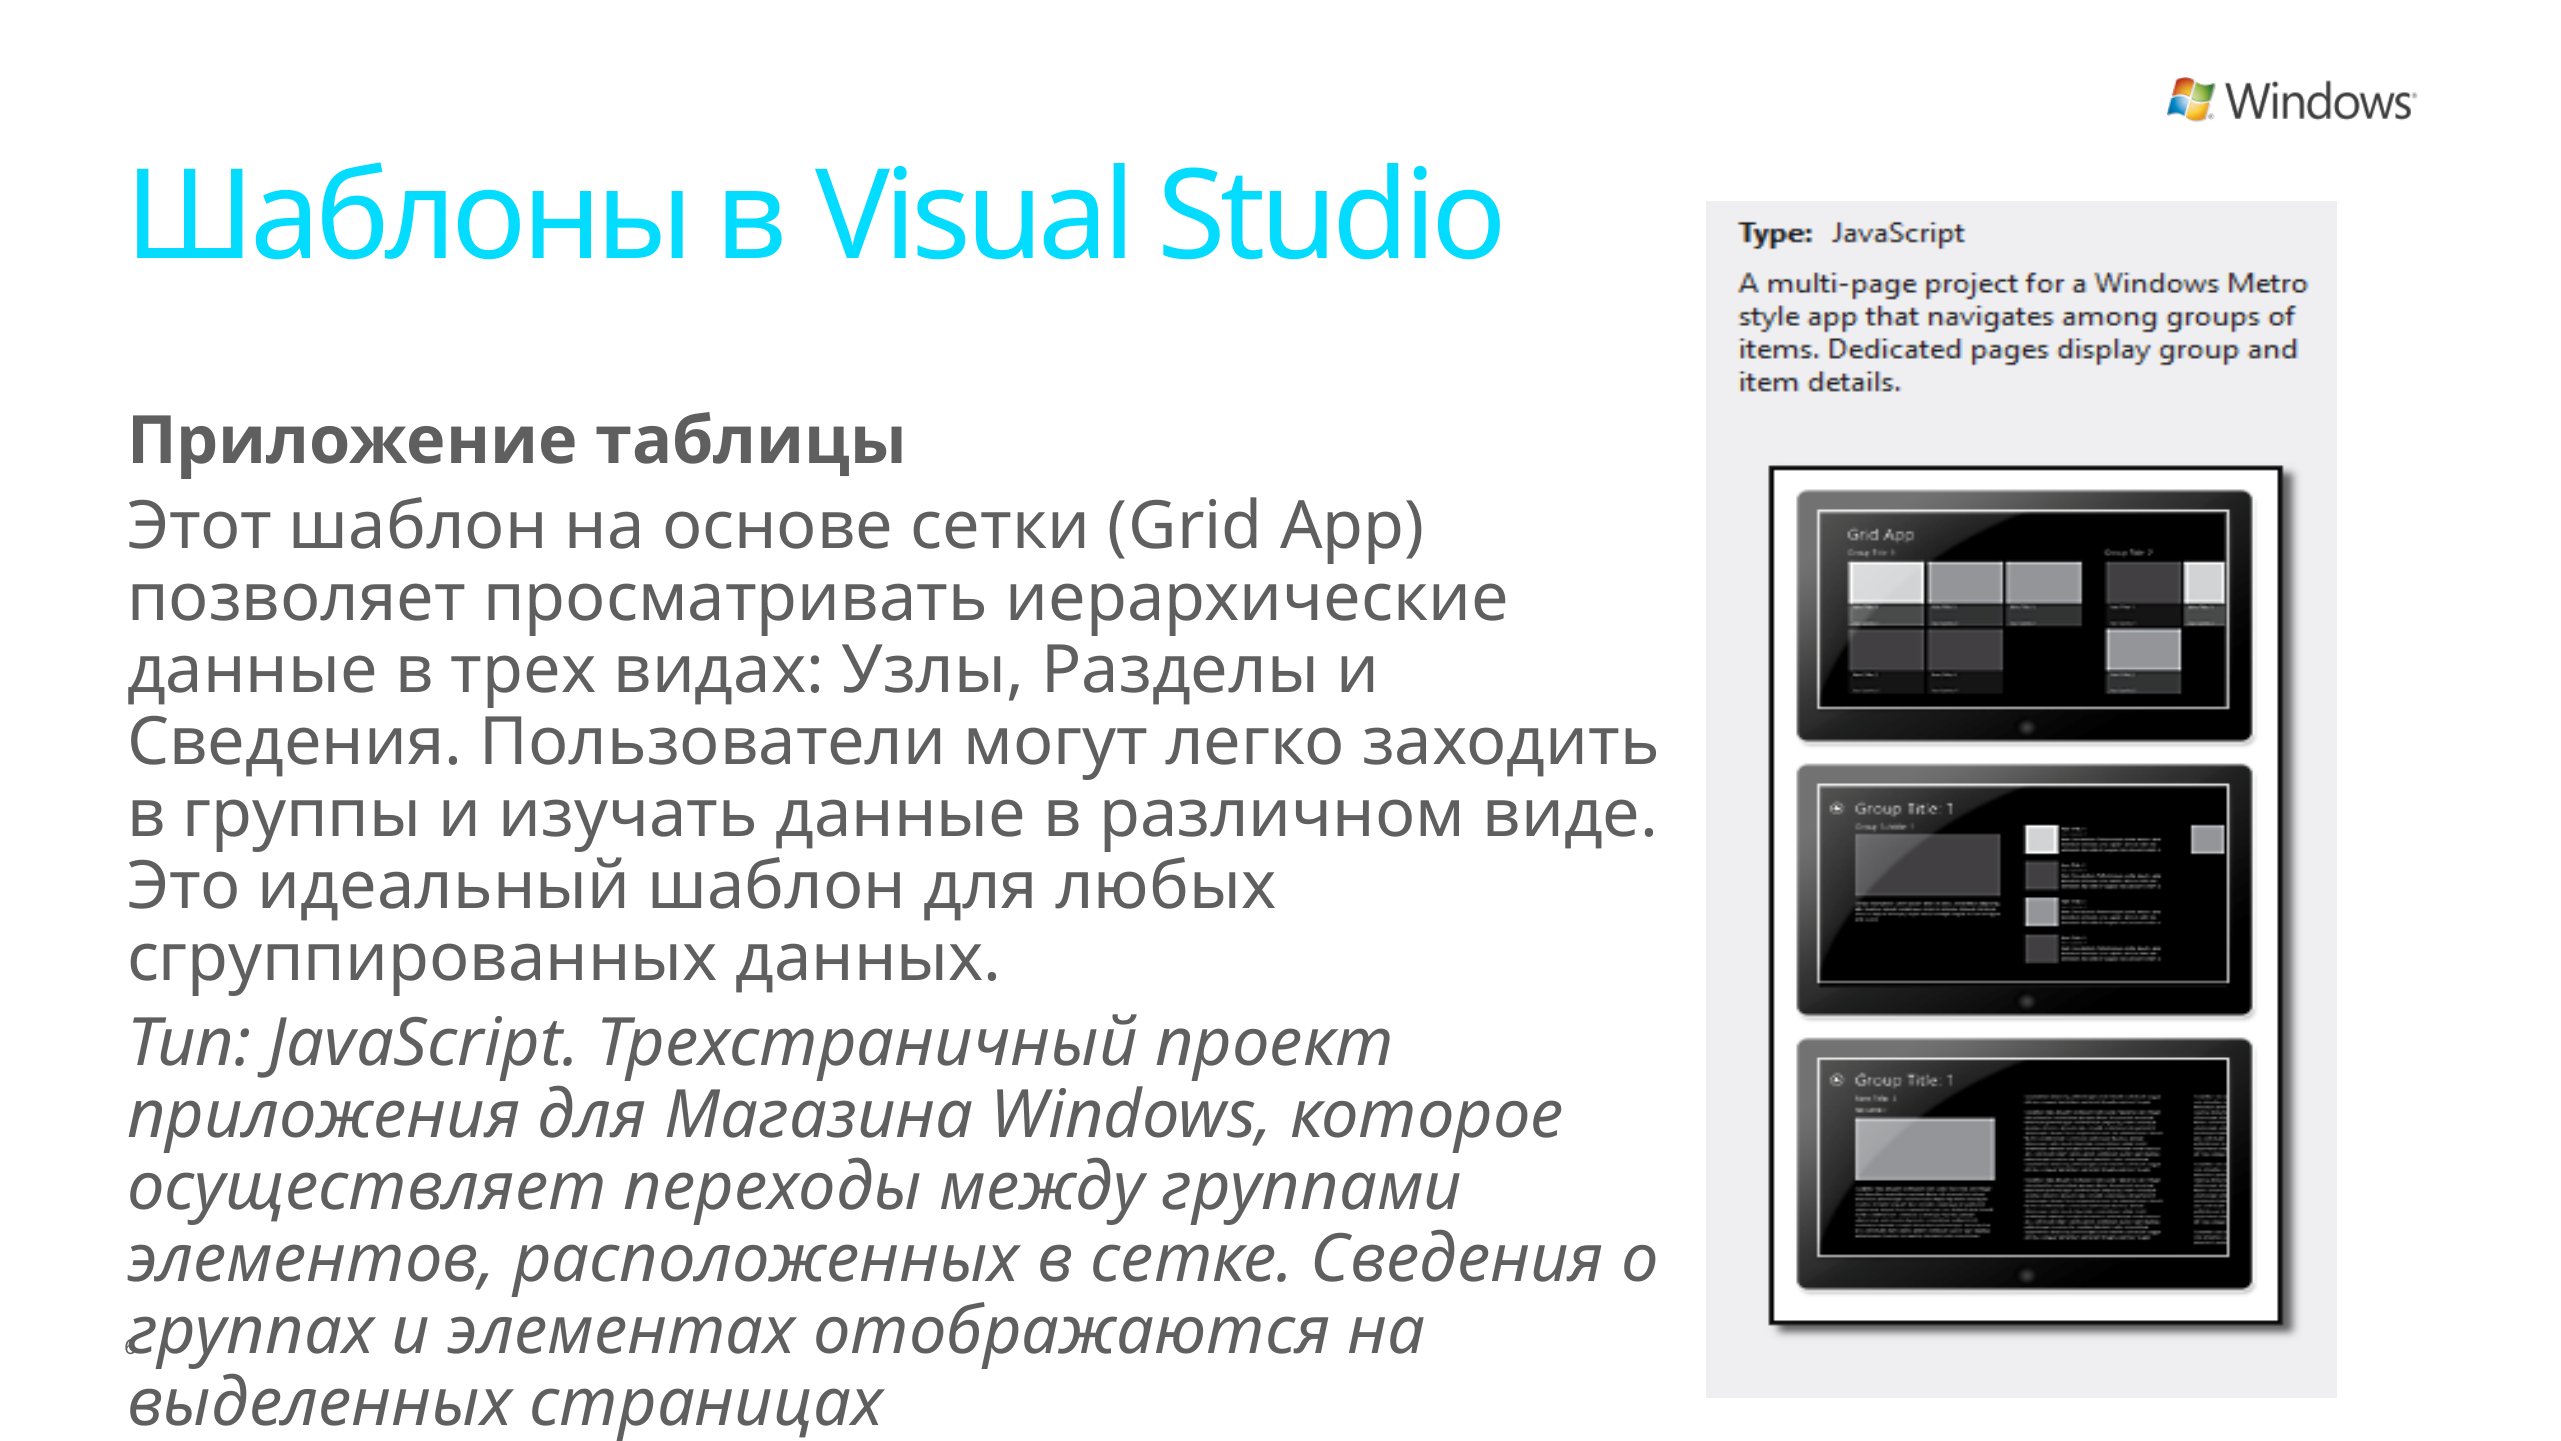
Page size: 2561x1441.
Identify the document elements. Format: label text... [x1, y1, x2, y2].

title Шаблоны в Visual Studio [125, 48, 2468, 286]
list Приложение таблицы Этот шаблон на основе сетки (Grid App) позволяет просматривать иерархические данные в трех видах: Узлы, Разделы и Сведения. Пользователи могут легко заходить в группы и изучать данные в различном виде. Это идеальный шаблон для любых сгруппированных данных. Тип: JavaScript. Трехстраничный проект приложения для Магазина Windows, которое осуществляет переходы между группами элементов, расположенных в сетке. Сведения о группах и элементах отображаются на выделенных страницах [127, 405, 1700, 1441]
picture [1706, 201, 2338, 1398]
